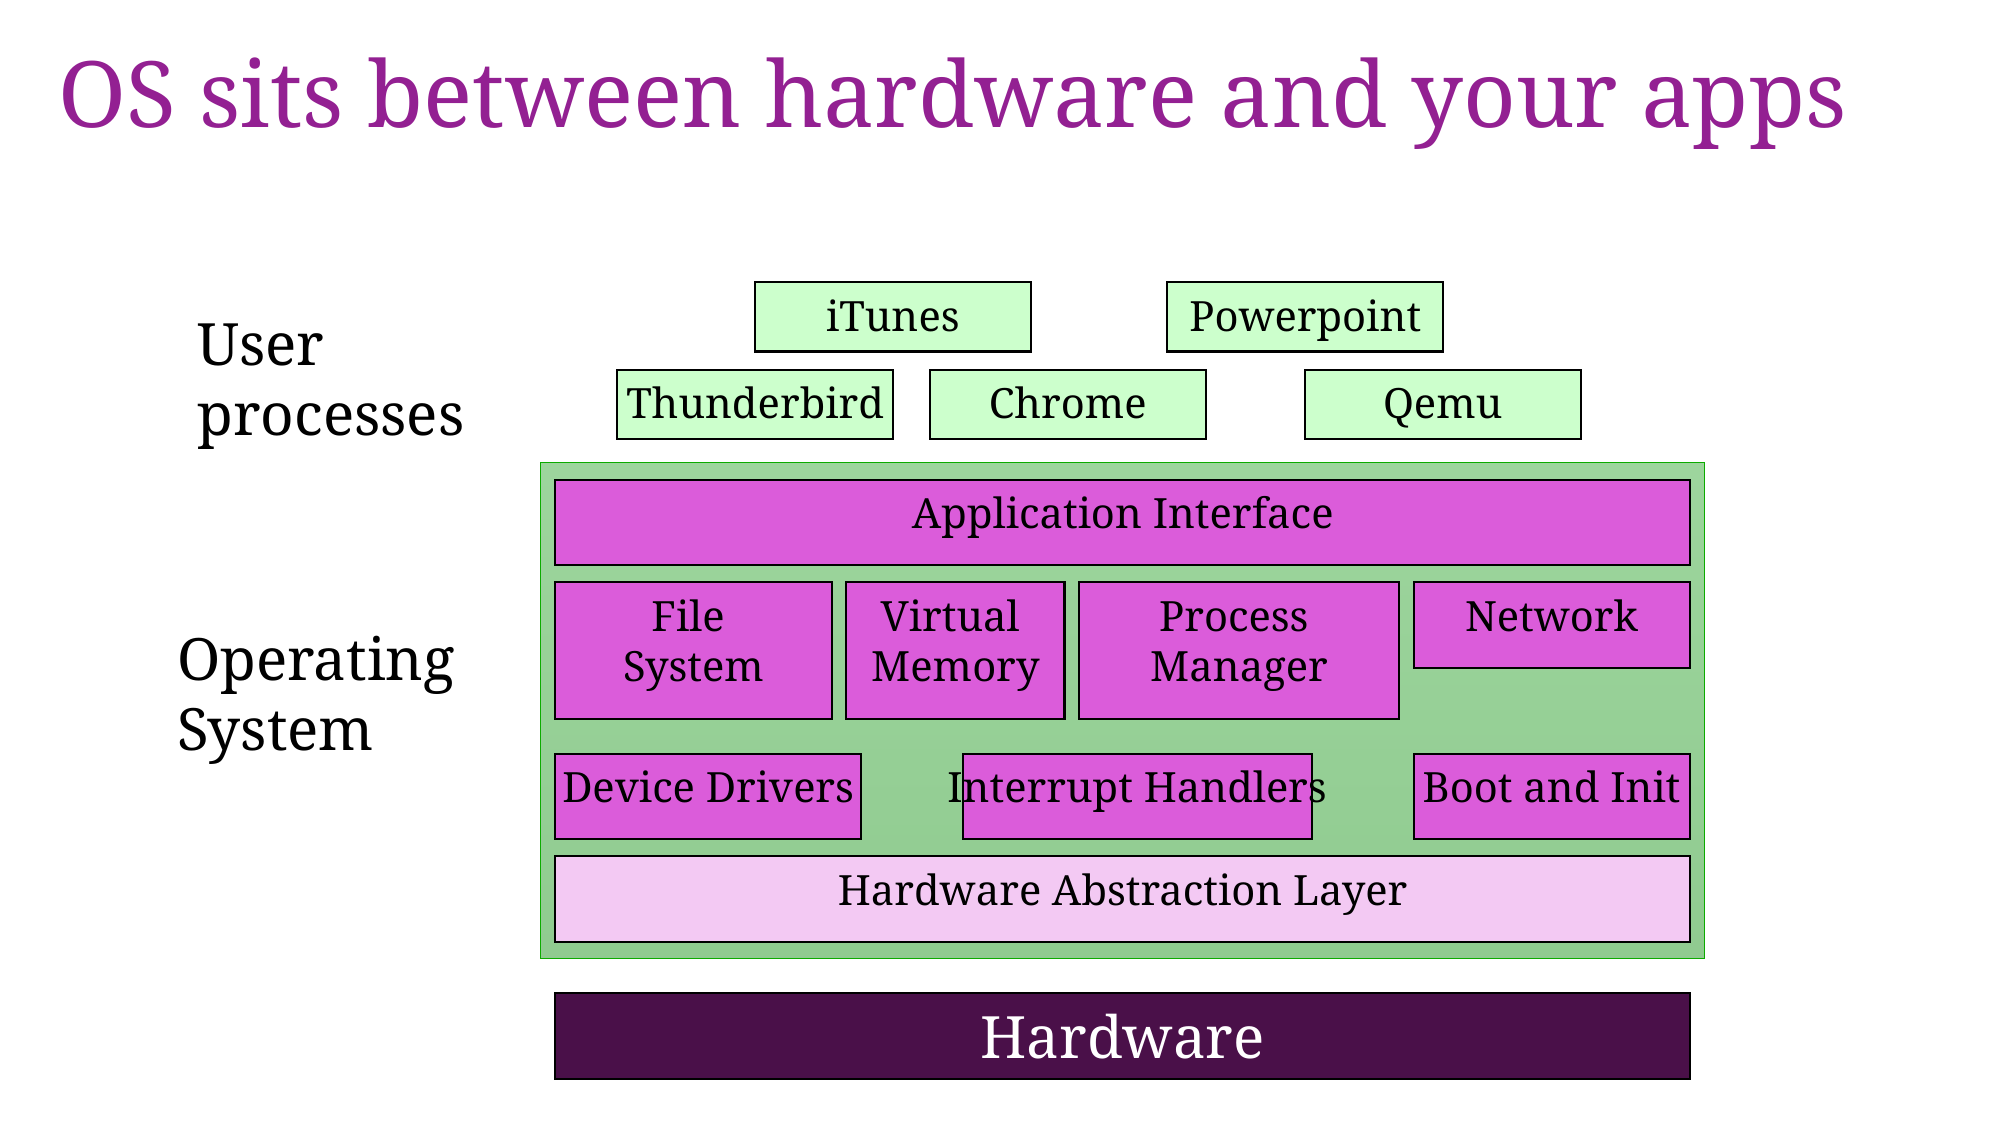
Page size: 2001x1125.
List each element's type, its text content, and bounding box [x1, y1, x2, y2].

text_box Powerpoint [1166, 281, 1444, 353]
text_box User processes [183, 299, 509, 455]
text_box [162, 462, 1705, 959]
text_box Qemu [1304, 369, 1582, 440]
text_box Thunderbird [616, 369, 894, 440]
title OS sits between hardware and your apps [43, 25, 1953, 171]
text_box Chrome [929, 369, 1207, 440]
text_box Hardware [554, 992, 1691, 1080]
text_box iTunes [754, 281, 1032, 353]
